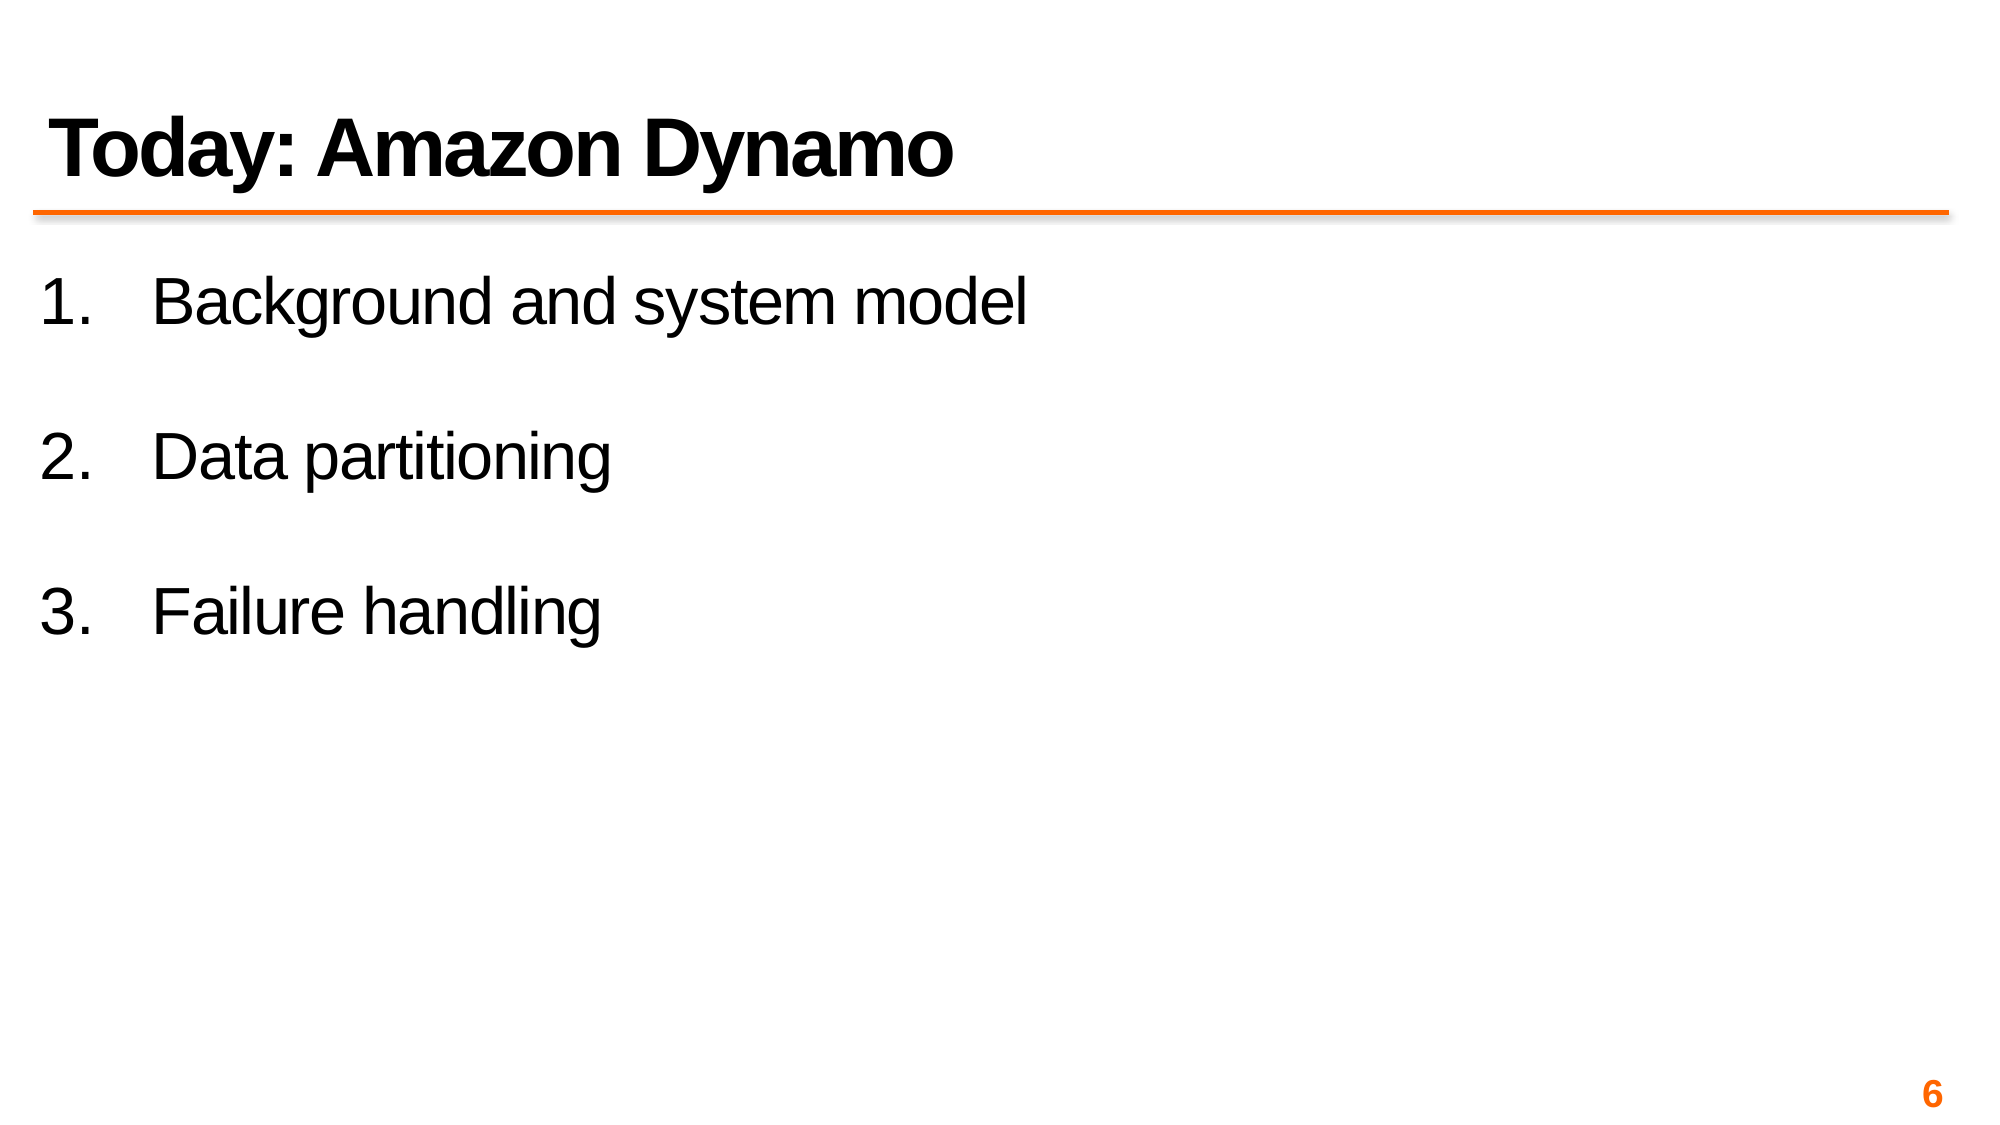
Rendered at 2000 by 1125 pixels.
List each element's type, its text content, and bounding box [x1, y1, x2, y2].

list Background and system model Data partitioning Failure handling [33, 267, 1950, 1076]
title Today: Amazon Dynamo [33, 24, 1950, 201]
slide_number 6 [1482, 1074, 1950, 1110]
